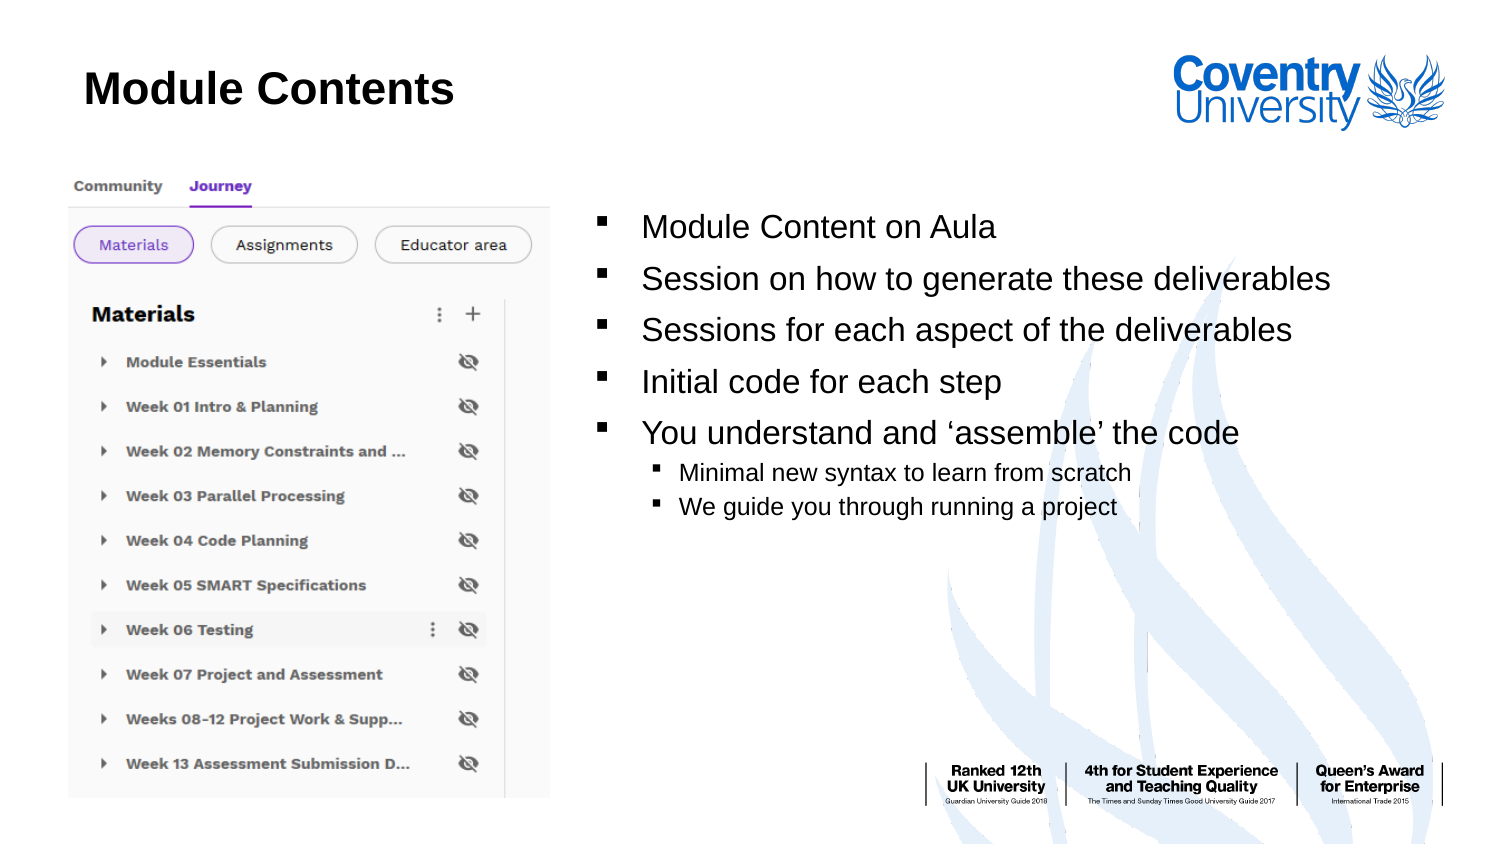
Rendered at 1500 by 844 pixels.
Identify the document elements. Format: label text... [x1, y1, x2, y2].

title Module Contents [68, 8, 1363, 172]
picture [900, 741, 1468, 844]
picture [68, 171, 550, 798]
list Module Content on Aula Session on how to generate these deliverables Sessions for each aspect of the deliverables Initial code for each step You understand and ‘assemble’ the code Minimal new syntax to learn from scratch We guide you through running a project [579, 202, 1441, 760]
picture [1363, 52, 1450, 132]
